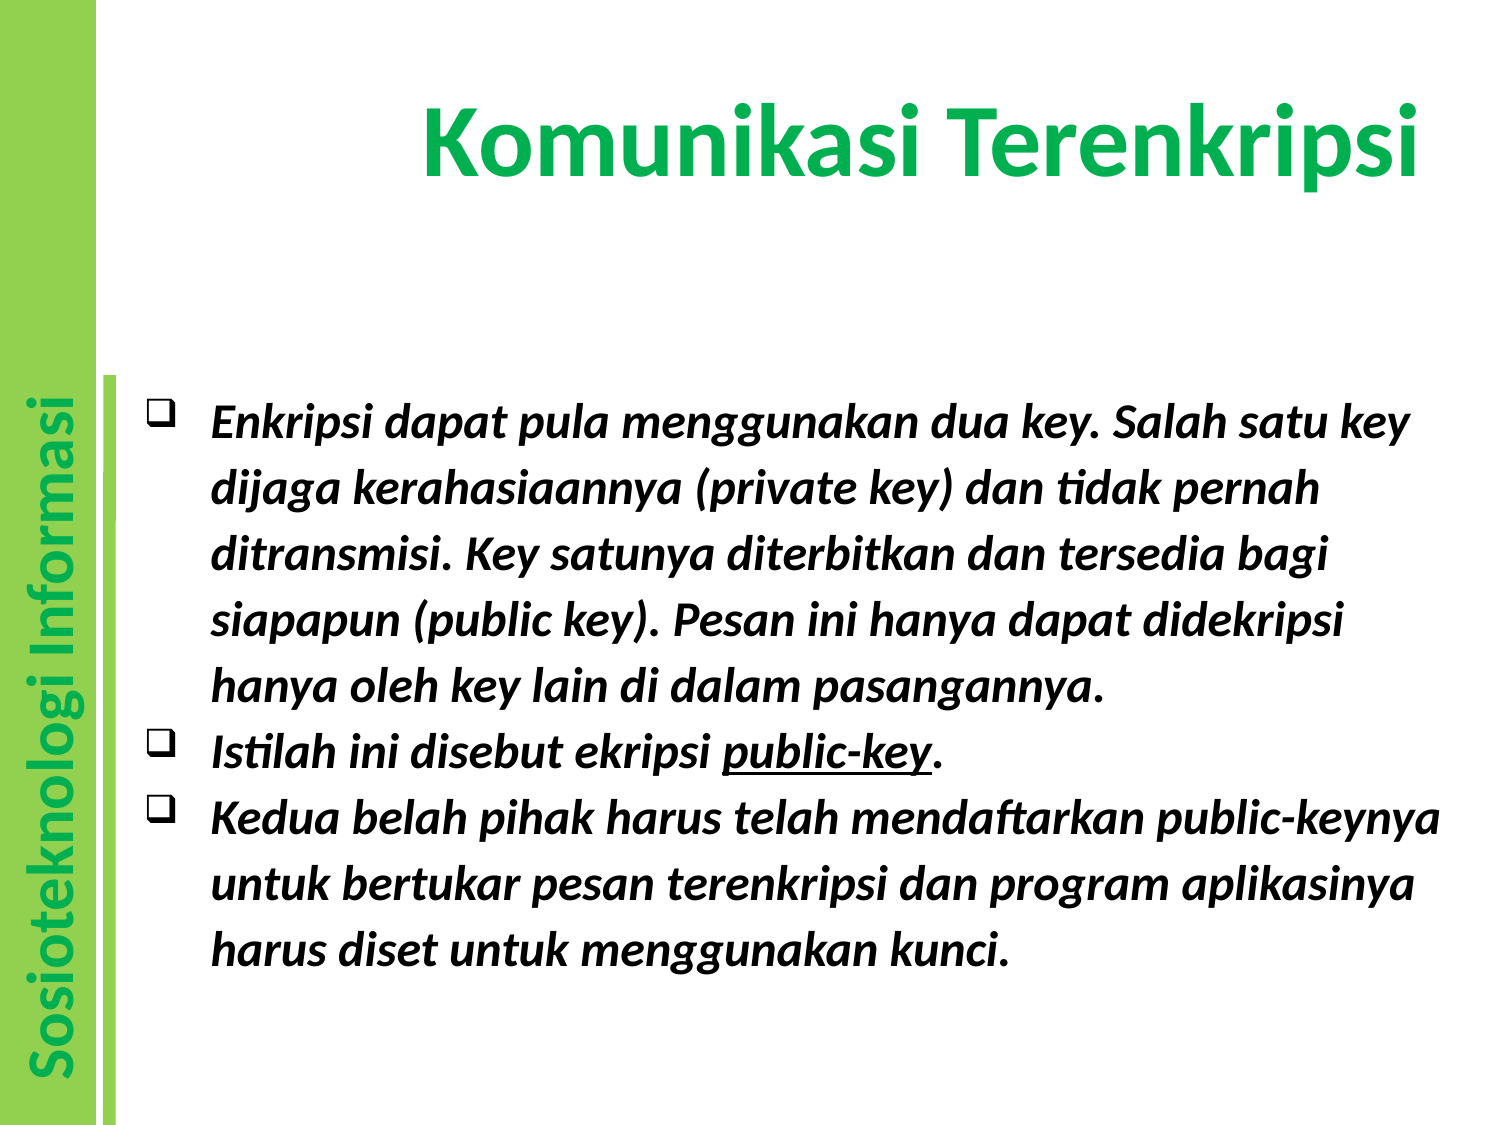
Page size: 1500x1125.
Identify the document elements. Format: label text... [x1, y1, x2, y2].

text_box Enkripsi dapat pula menggunakan dua key. Salah satu key dijaga kerahasiaannya (private key) dan tidak pernah ditransmisi. Key satunya diterbitkan dan tersedia bagi siapapun (public key). Pesan ini hanya dapat didekripsi hanya oleh key lain di dalam pasangannya. Istilah ini disebut ekripsi public-key. Kedua belah pihak harus telah mendaftarkan public-keynya untuk bertukar pesan terenkripsi dan program aplikasinya harus diset untuk menggunakan kunci. [128, 375, 1465, 1090]
title Komunikasi Terenkripsi [93, 58, 1437, 211]
